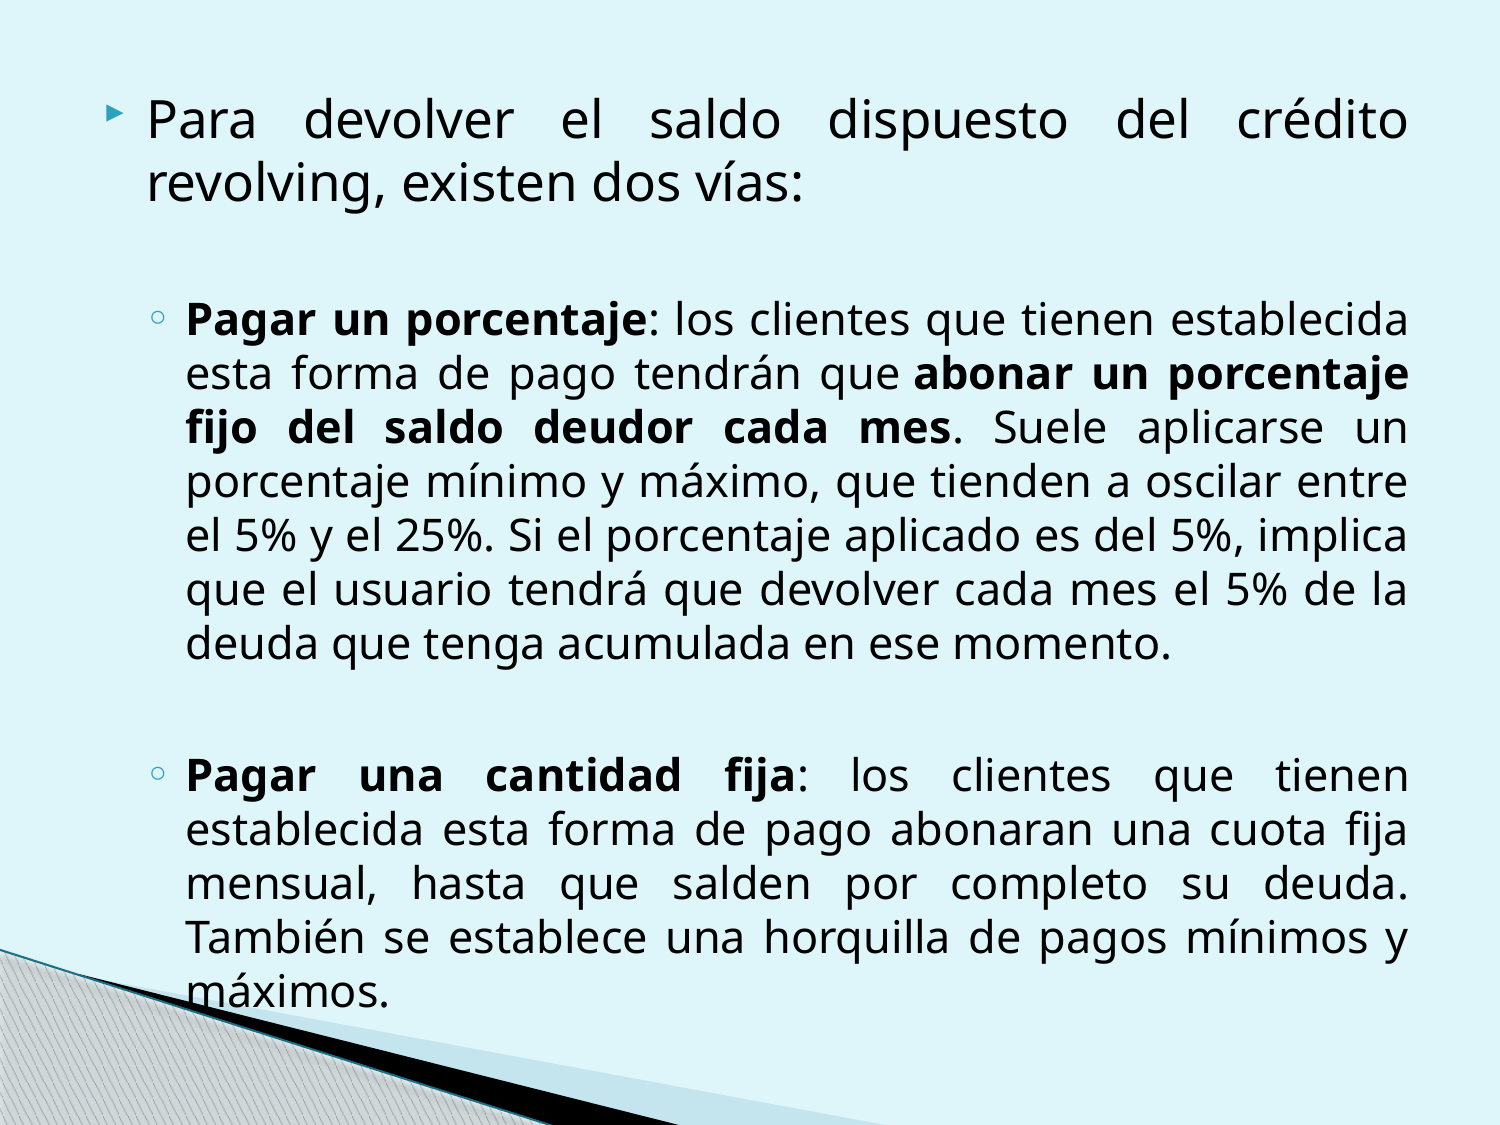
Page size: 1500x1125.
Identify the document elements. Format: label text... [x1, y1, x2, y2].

list Para devolver el saldo dispuesto del crédito revolving, existen dos vías: Pagar un porcentaje: los clientes que tienen establecida esta forma de pago tendrán que abonar un porcentaje fijo del saldo deudor cada mes. Suele aplicarse un porcentaje mínimo y máximo, que tienden a oscilar entre el 5% y el 25%. Si el porcentaje aplicado es del 5%, implica que el usuario tendrá que devolver cada mes el 5% de la deuda que tenga acumulada en ese momento. Pagar una cantidad fija: los clientes que tienen establecida esta forma de pago abonaran una cuota fija mensual, hasta que salden por completo su deuda. También se establece una horquilla de pagos mínimos y máximos. [75, 78, 1425, 1071]
